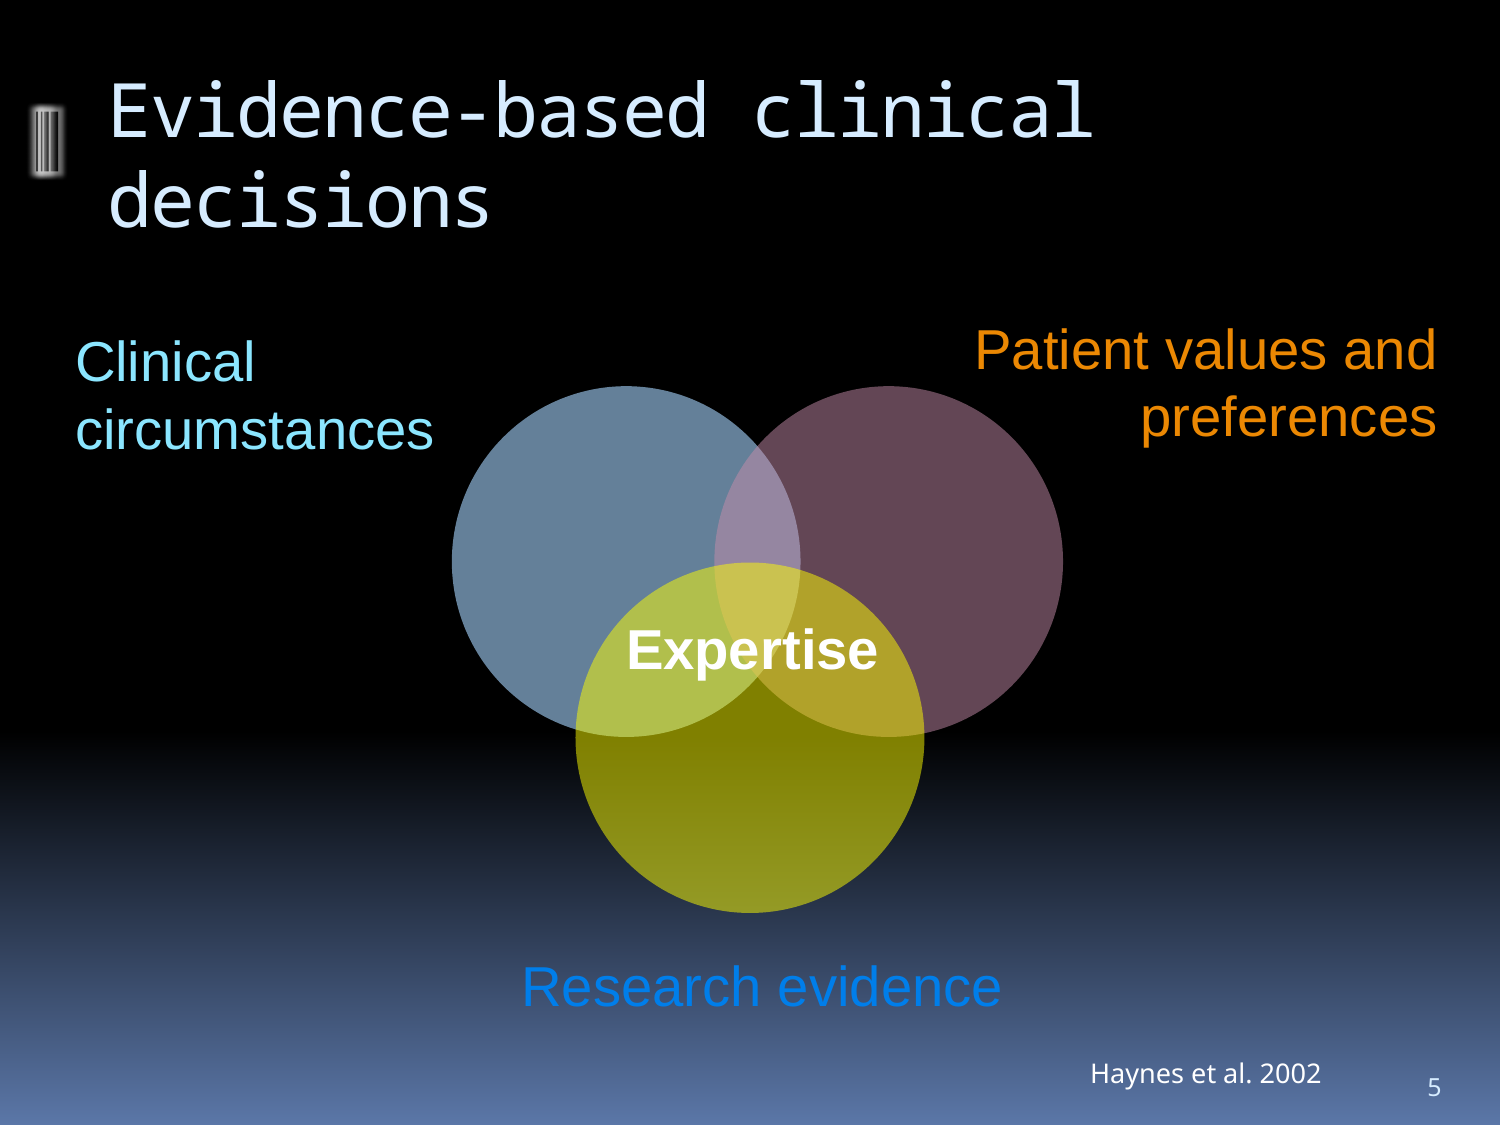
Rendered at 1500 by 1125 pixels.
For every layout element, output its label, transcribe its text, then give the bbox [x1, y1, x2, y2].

title Evidence-based clinical decisions [87, 62, 1425, 161]
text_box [74, 311, 1438, 1098]
slide_number 5 [1412, 1052, 1488, 1113]
